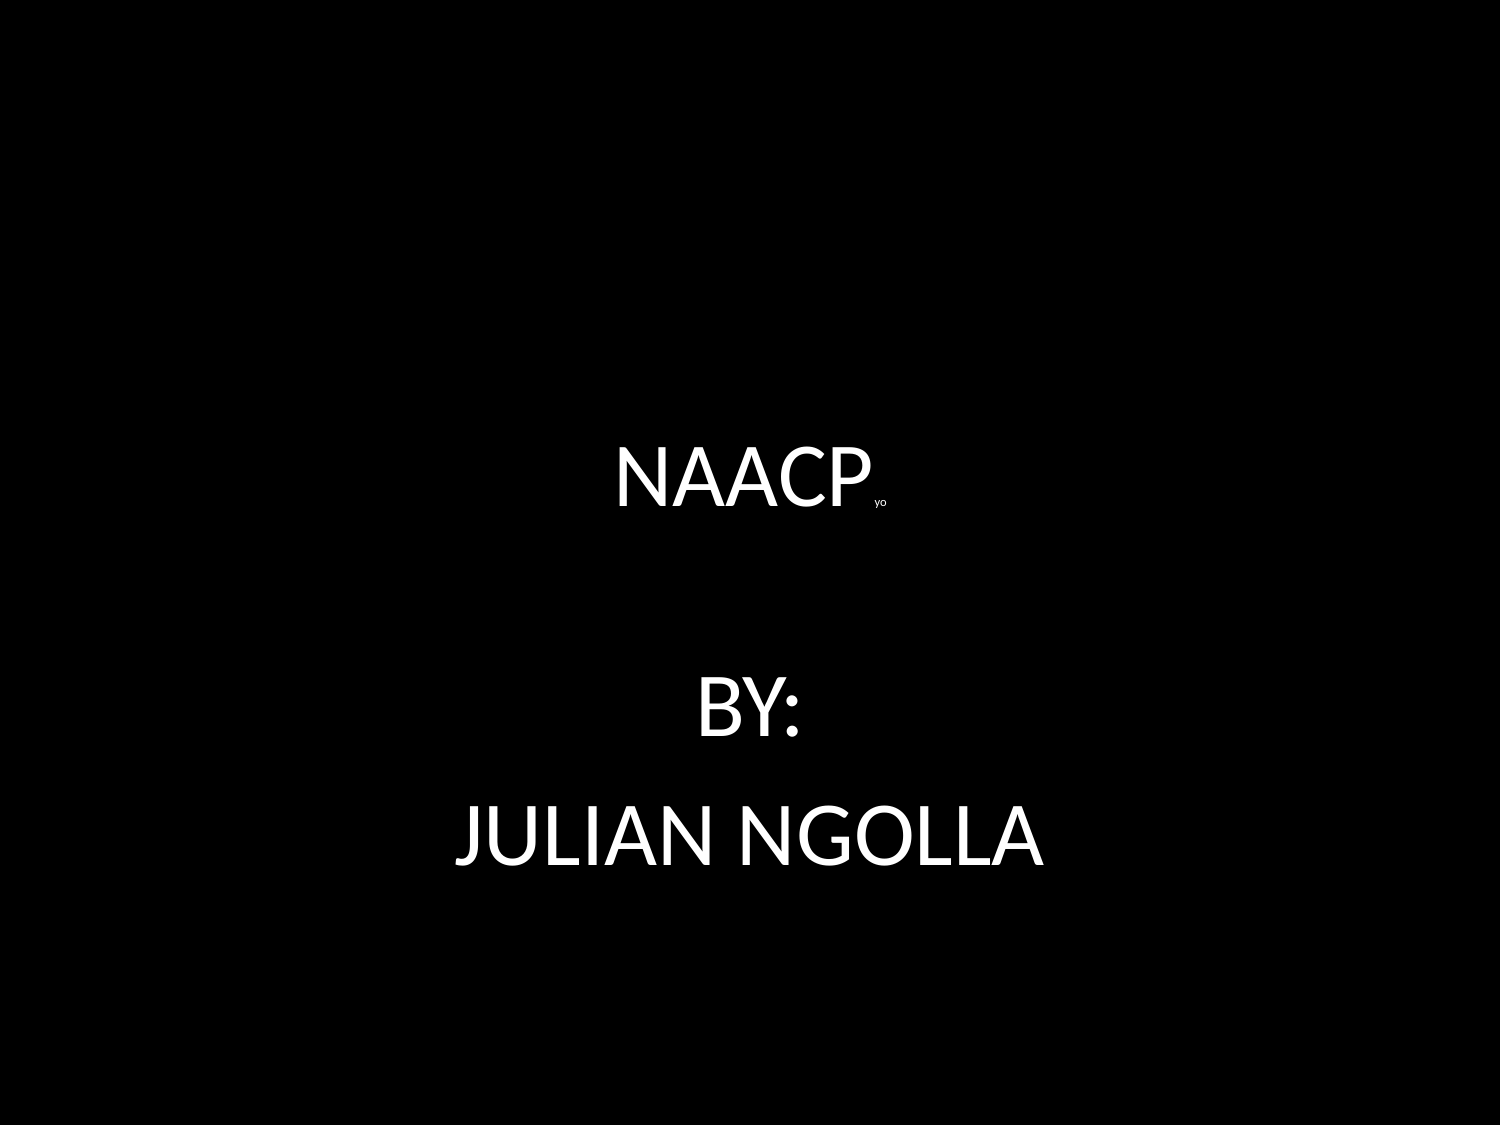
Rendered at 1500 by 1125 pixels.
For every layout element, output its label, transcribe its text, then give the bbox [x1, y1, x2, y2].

subtitle BY: JULIAN NGOLLA [225, 637, 1275, 925]
title NAACPyo [112, 349, 1388, 591]
